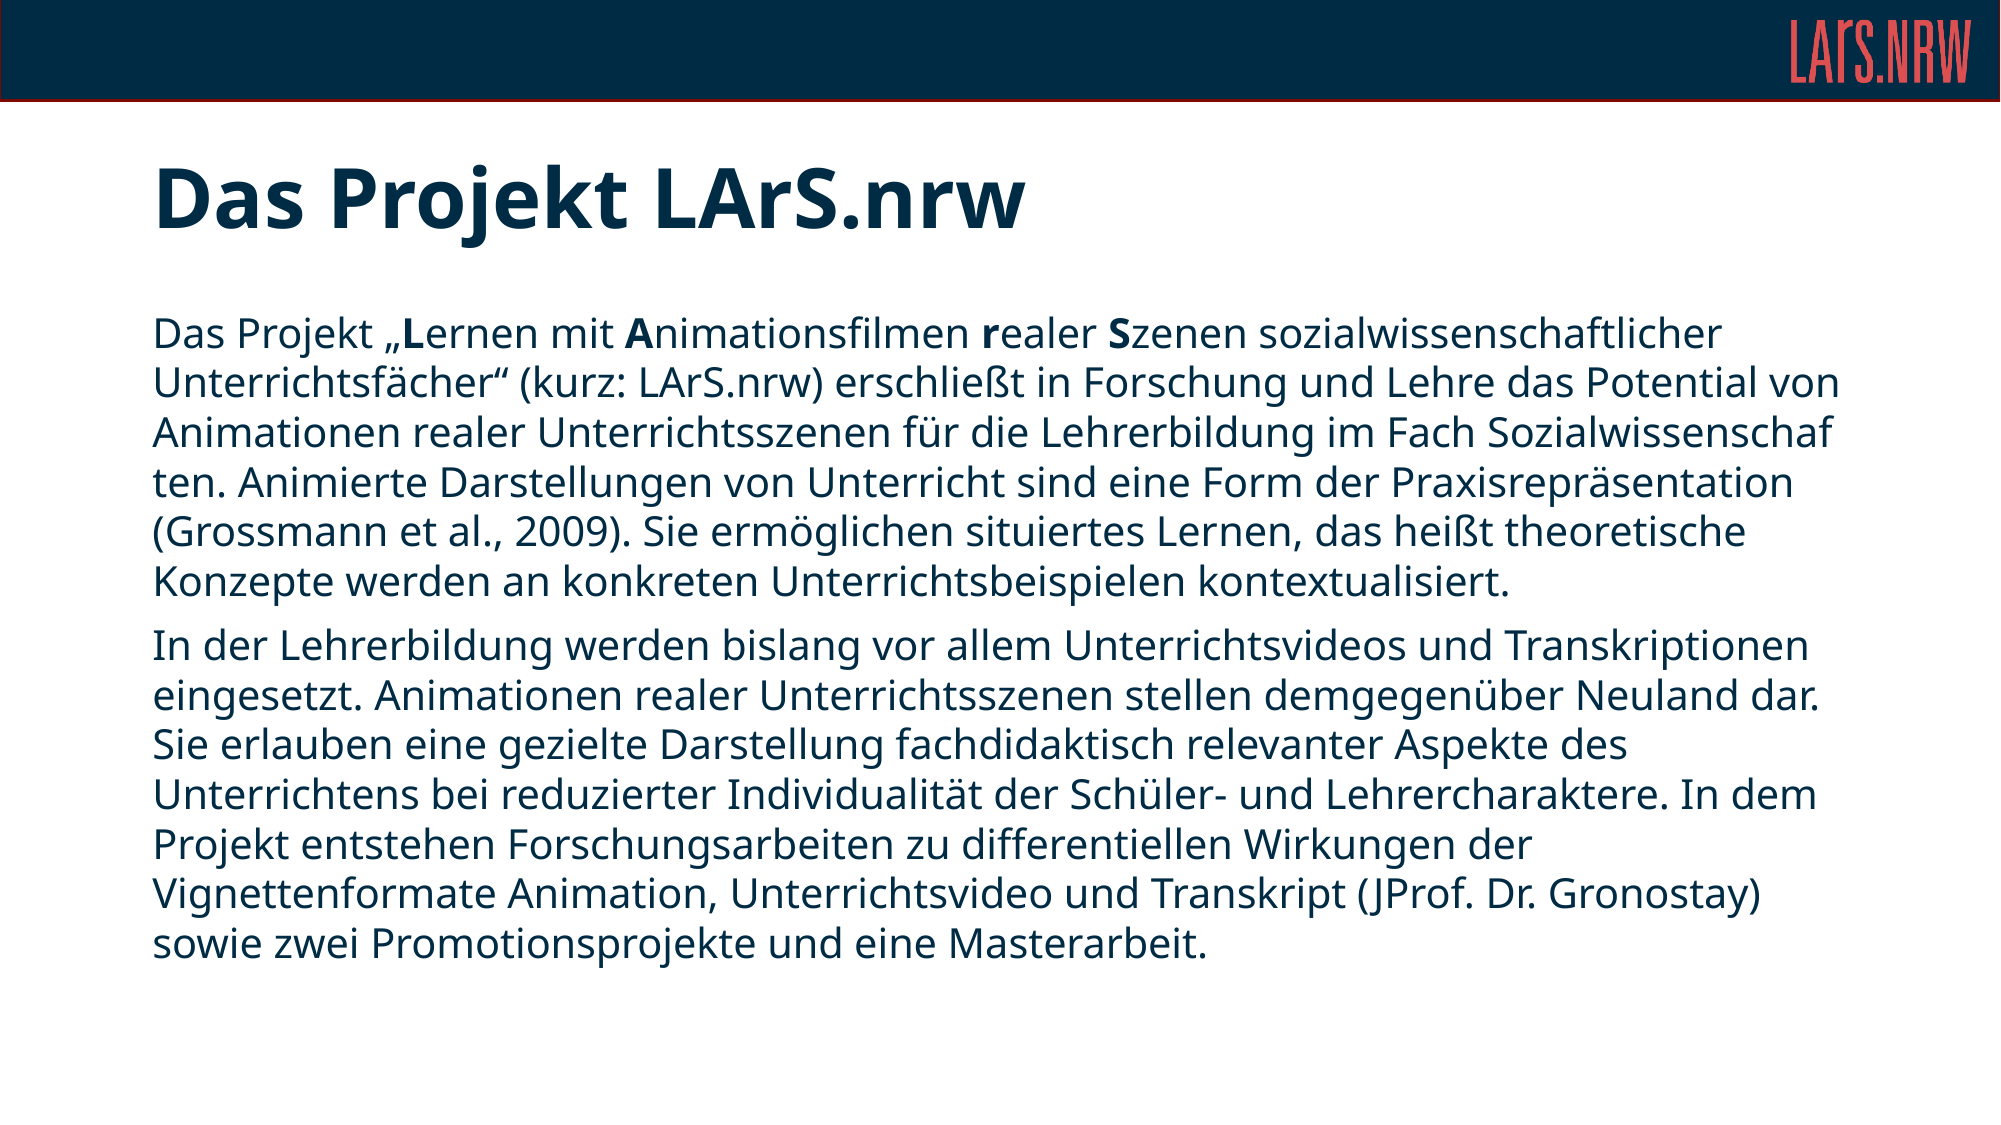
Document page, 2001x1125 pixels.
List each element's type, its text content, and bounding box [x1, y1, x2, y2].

title Das Projekt LArS.nrw [137, 126, 1863, 278]
list Das Projekt „Lernen mit Animationsfilmen realer Szenen sozialwissenschaftlicher Unterrichtsfächer“ (kurz: LArS.nrw) erschließt in For­schung und Lehre das Potential von Animationen realer Unterrichtsszenen für die Leh­rer­bil­dung im Fach Sozial­wissen­schaf­ten. Animierte Darstellungen von Un­ter­richt sind eine Form der Praxisrepräsentation (Grossmann et al., 2009). Sie ermöglichen situiertes Ler­nen, das heißt theoretische Konzepte wer­den an konkreten Unterrichtsbeispielen kontextualisiert. In der Leh­rer­bil­dung wer­den bislang vor allem Unterrichtsvideos und Transkriptionen eingesetzt. Animationen realer Unterrichtsszenen stellen demgegenüber Neuland dar. Sie er­lau­ben eine gezielte Darstellung fachdidaktisch relevanter Aspekte des Unterrichtens bei reduzierter Individualität der Schüler- und Lehrercharaktere. In dem Projekt entstehen Forschungs­arbeiten zu differentiellen Wirkungen der Vignettenformate Animation, Unterrichtsvideo und Transkript (JProf. Dr. Gronostay) sowie zwei Promotionsprojekte und eine Masterarbeit. [137, 299, 1863, 1014]
picture [1773, 6, 1977, 99]
